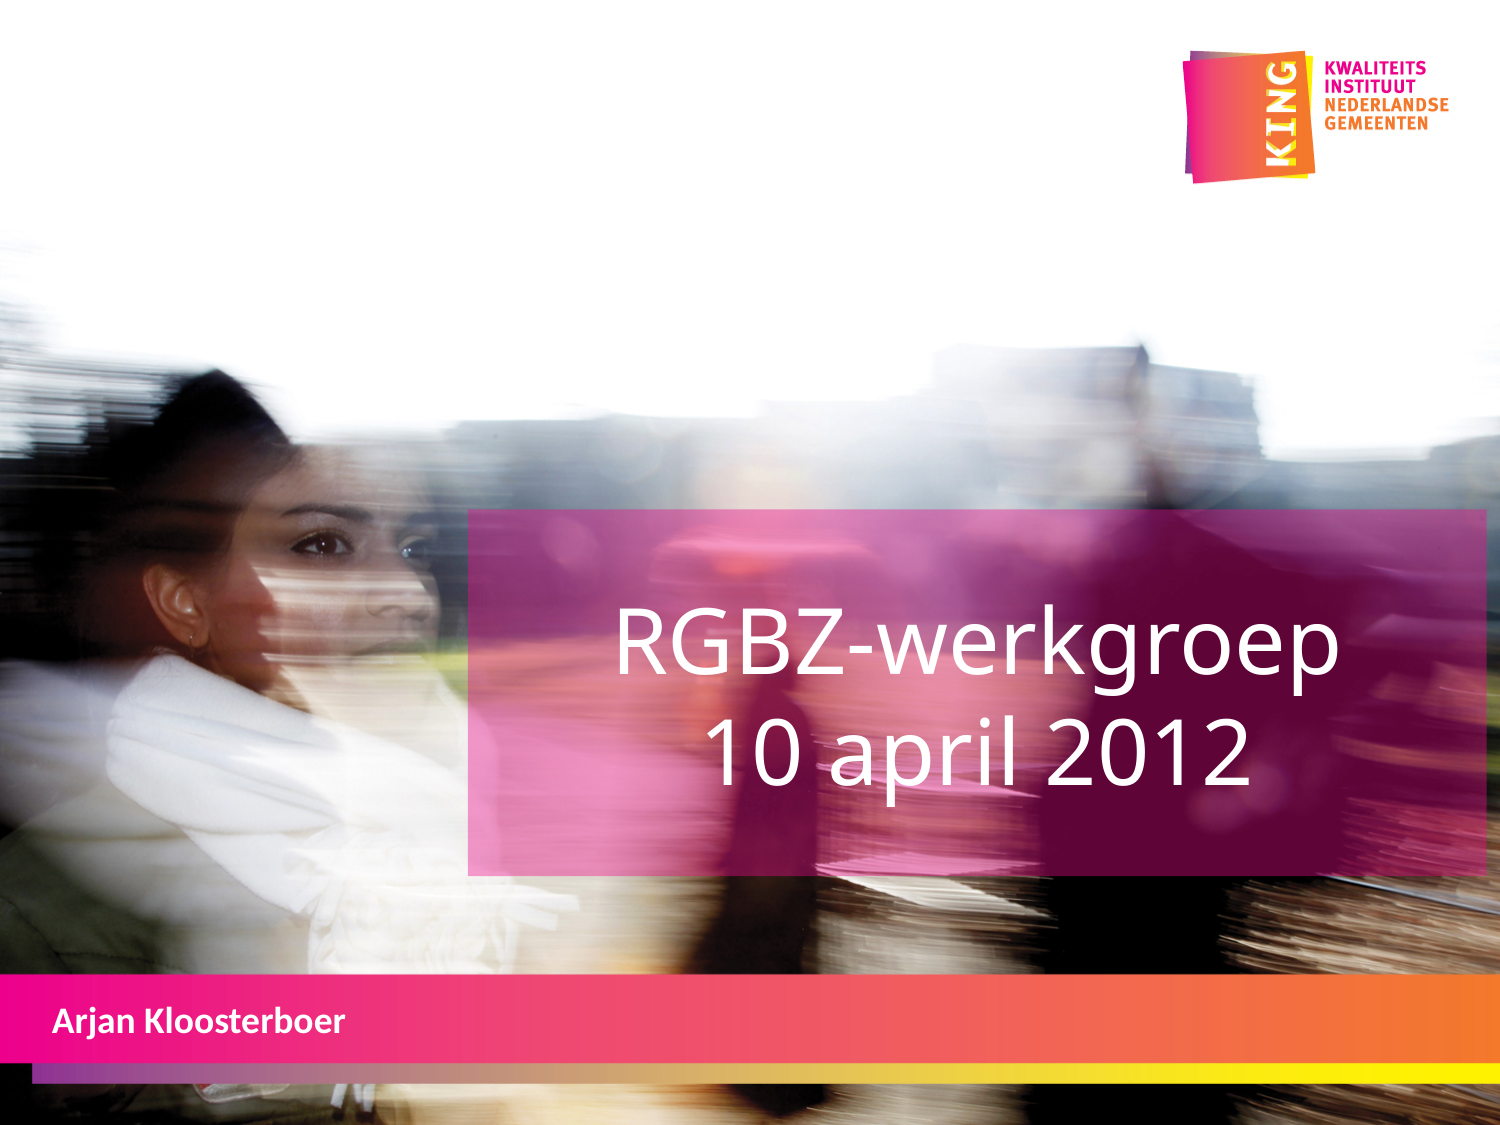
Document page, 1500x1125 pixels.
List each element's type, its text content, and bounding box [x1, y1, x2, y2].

text_box Arjan Kloosterboer [37, 987, 926, 1058]
picture [0, 0, 1500, 1125]
text_box RGBZ-werkgroep 10 april 2012 [467, 509, 1487, 877]
